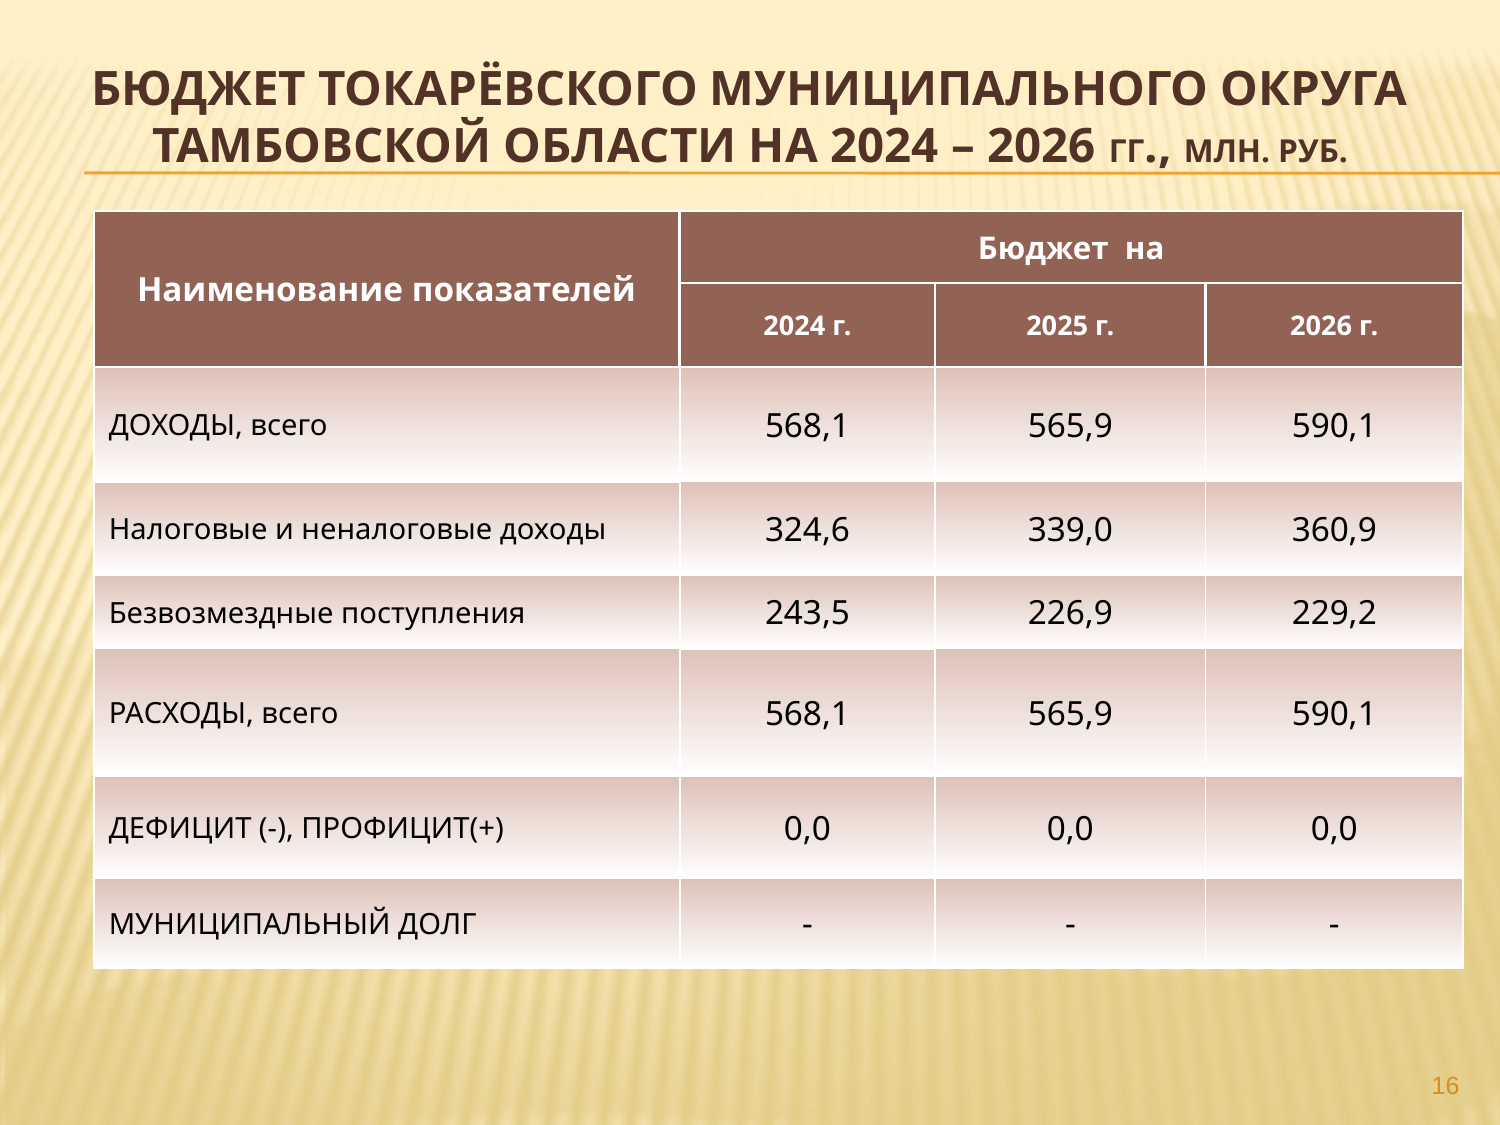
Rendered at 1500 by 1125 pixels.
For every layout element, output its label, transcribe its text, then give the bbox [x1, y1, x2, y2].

table_cell 590,1 [1206, 649, 1462, 775]
table_cell 226,9 [936, 576, 1205, 648]
table_cell - [936, 879, 1205, 967]
table_cell 339,0 [936, 482, 1205, 574]
table_cell 0,0 [936, 777, 1205, 877]
table_cell - [1206, 879, 1462, 967]
table_cell 324,6 [681, 482, 934, 574]
table_cell 2024 г. [681, 284, 934, 366]
table_cell 568,1 [681, 650, 934, 775]
table_cell 2026 г. [1207, 284, 1462, 366]
table_cell 360,9 [1206, 482, 1462, 574]
title бюджет ТокарЁвского муниципального округа Тамбовской области на 2024 – 2026 гг., млн. руб. [75, 45, 1425, 185]
table_cell - [681, 879, 934, 967]
table_cell 243,5 [681, 576, 934, 647]
table_header Наименование показателей [95, 212, 678, 366]
table_cell 0,0 [681, 777, 934, 877]
table_cell Безвозмездные поступления [95, 576, 679, 648]
table_cell 0,0 [1206, 777, 1462, 877]
table_cell 590,1 [1206, 368, 1462, 481]
table_header Бюджет на [681, 212, 1462, 282]
text_box [1232, 217, 1461, 293]
slide_number 16 [1350, 1061, 1475, 1103]
table_cell 2025 г. [936, 284, 1204, 366]
table_cell ДОХОДЫ, всего [95, 368, 679, 480]
table_cell МУНИЦИПАЛЬНЫЙ ДОЛГ [95, 879, 679, 967]
table_cell РАСХОДЫ, всего [95, 649, 679, 775]
table_cell Налоговые и неналоговые доходы [95, 483, 679, 574]
table_cell 568,1 [681, 368, 934, 481]
table_cell 229,2 [1206, 576, 1462, 648]
table_cell 565,9 [936, 649, 1205, 775]
table_cell 565,9 [936, 368, 1205, 481]
table_cell ДЕФИЦИТ (-), ПРОФИЦИТ(+) [95, 777, 679, 877]
